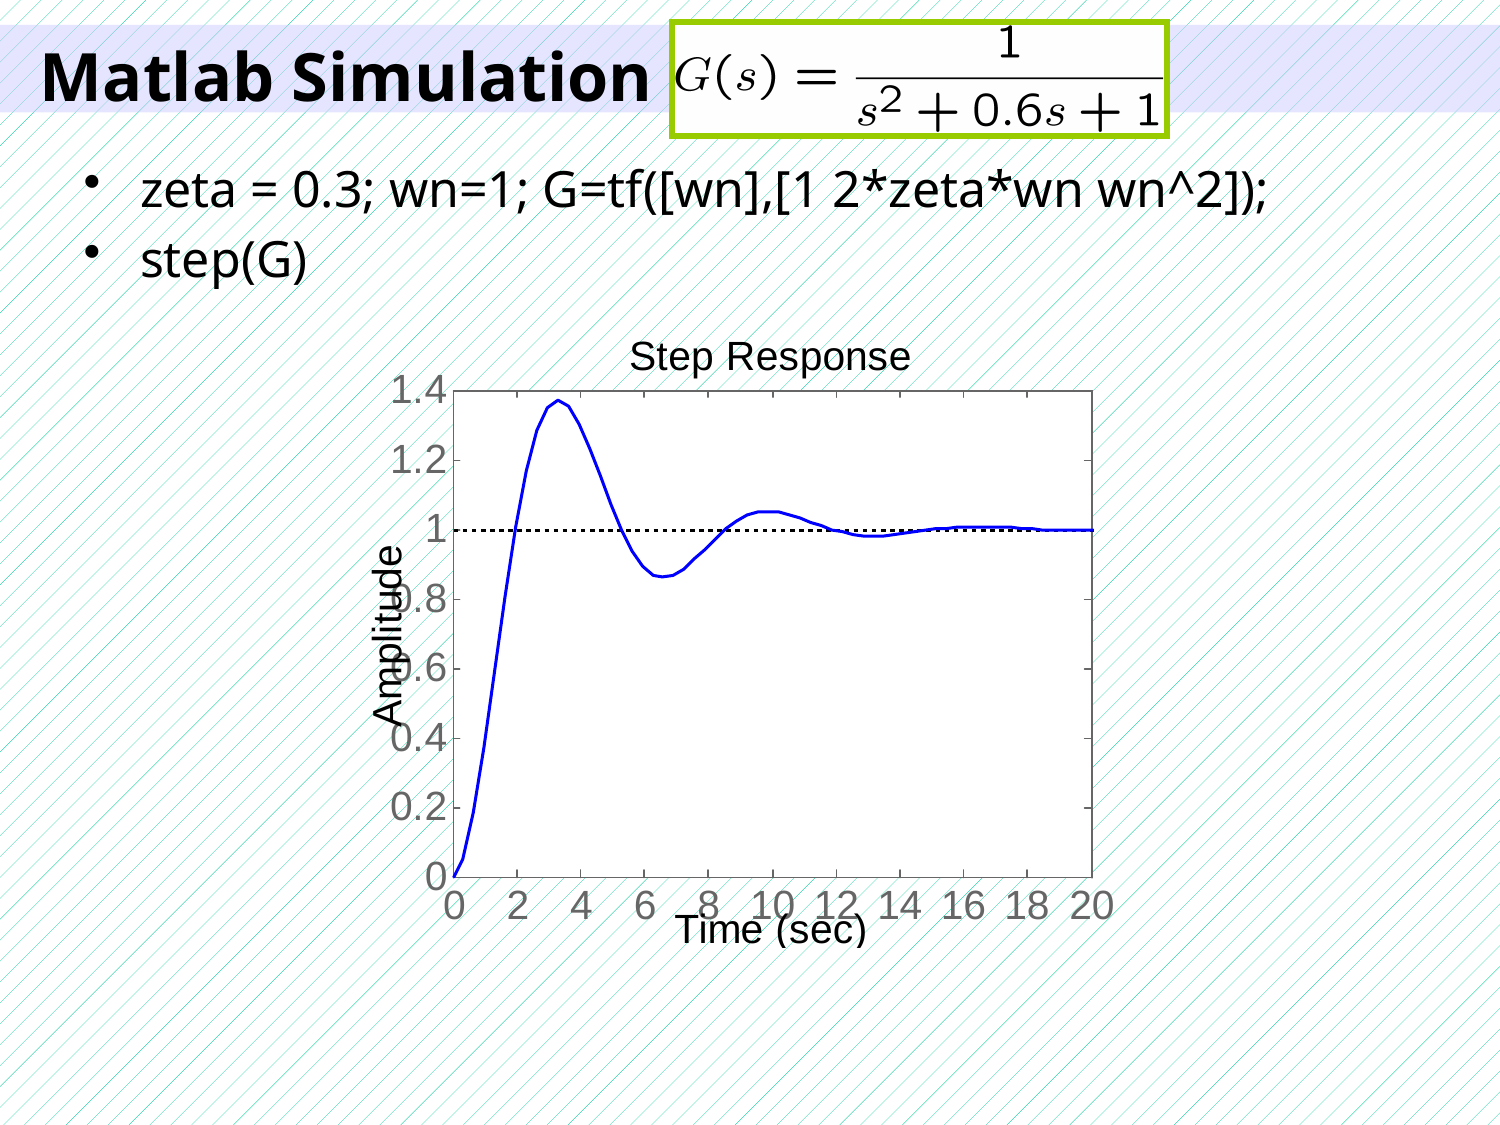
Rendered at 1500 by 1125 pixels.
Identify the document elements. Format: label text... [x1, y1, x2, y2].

picture [674, 24, 1164, 134]
title Matlab Simulation [24, 24, 669, 126]
title Matlab Simulation [1170, 24, 1476, 126]
list zeta = 0.3; wn=1; G=tf([wn],[1 2*zeta*wn wn^2]); step(G) [68, 149, 1432, 1101]
picture [324, 312, 1173, 948]
